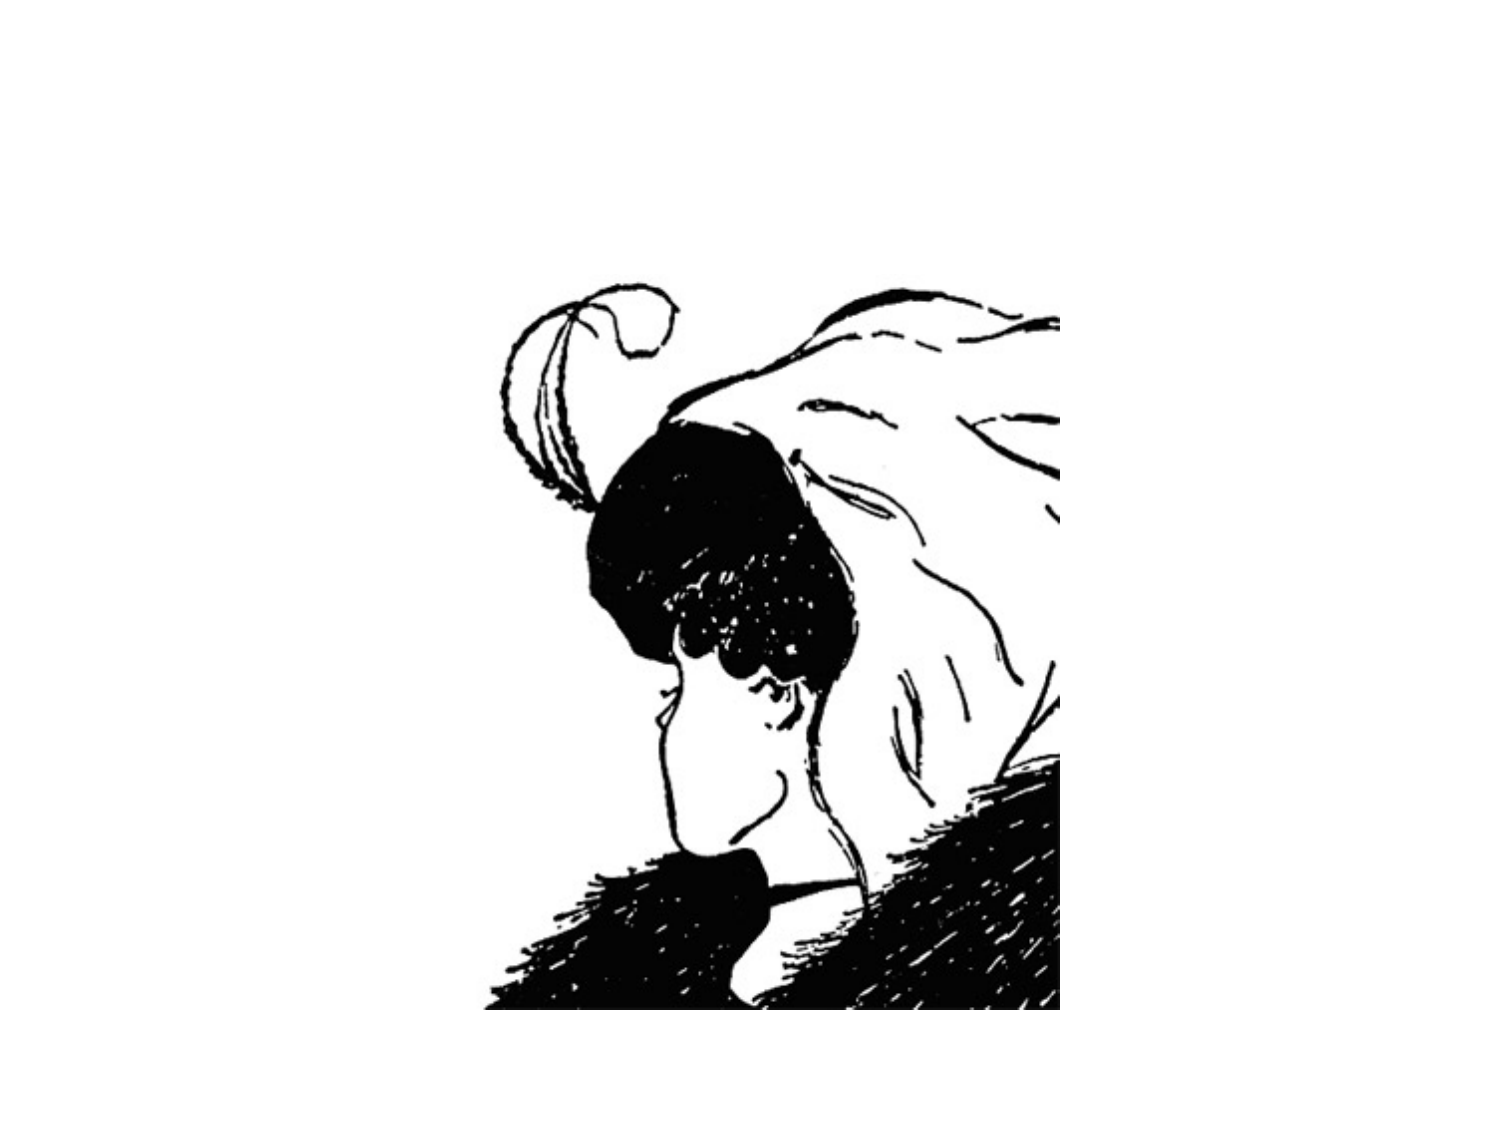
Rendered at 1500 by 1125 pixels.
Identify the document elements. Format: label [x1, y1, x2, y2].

list [462, 274, 1060, 1010]
